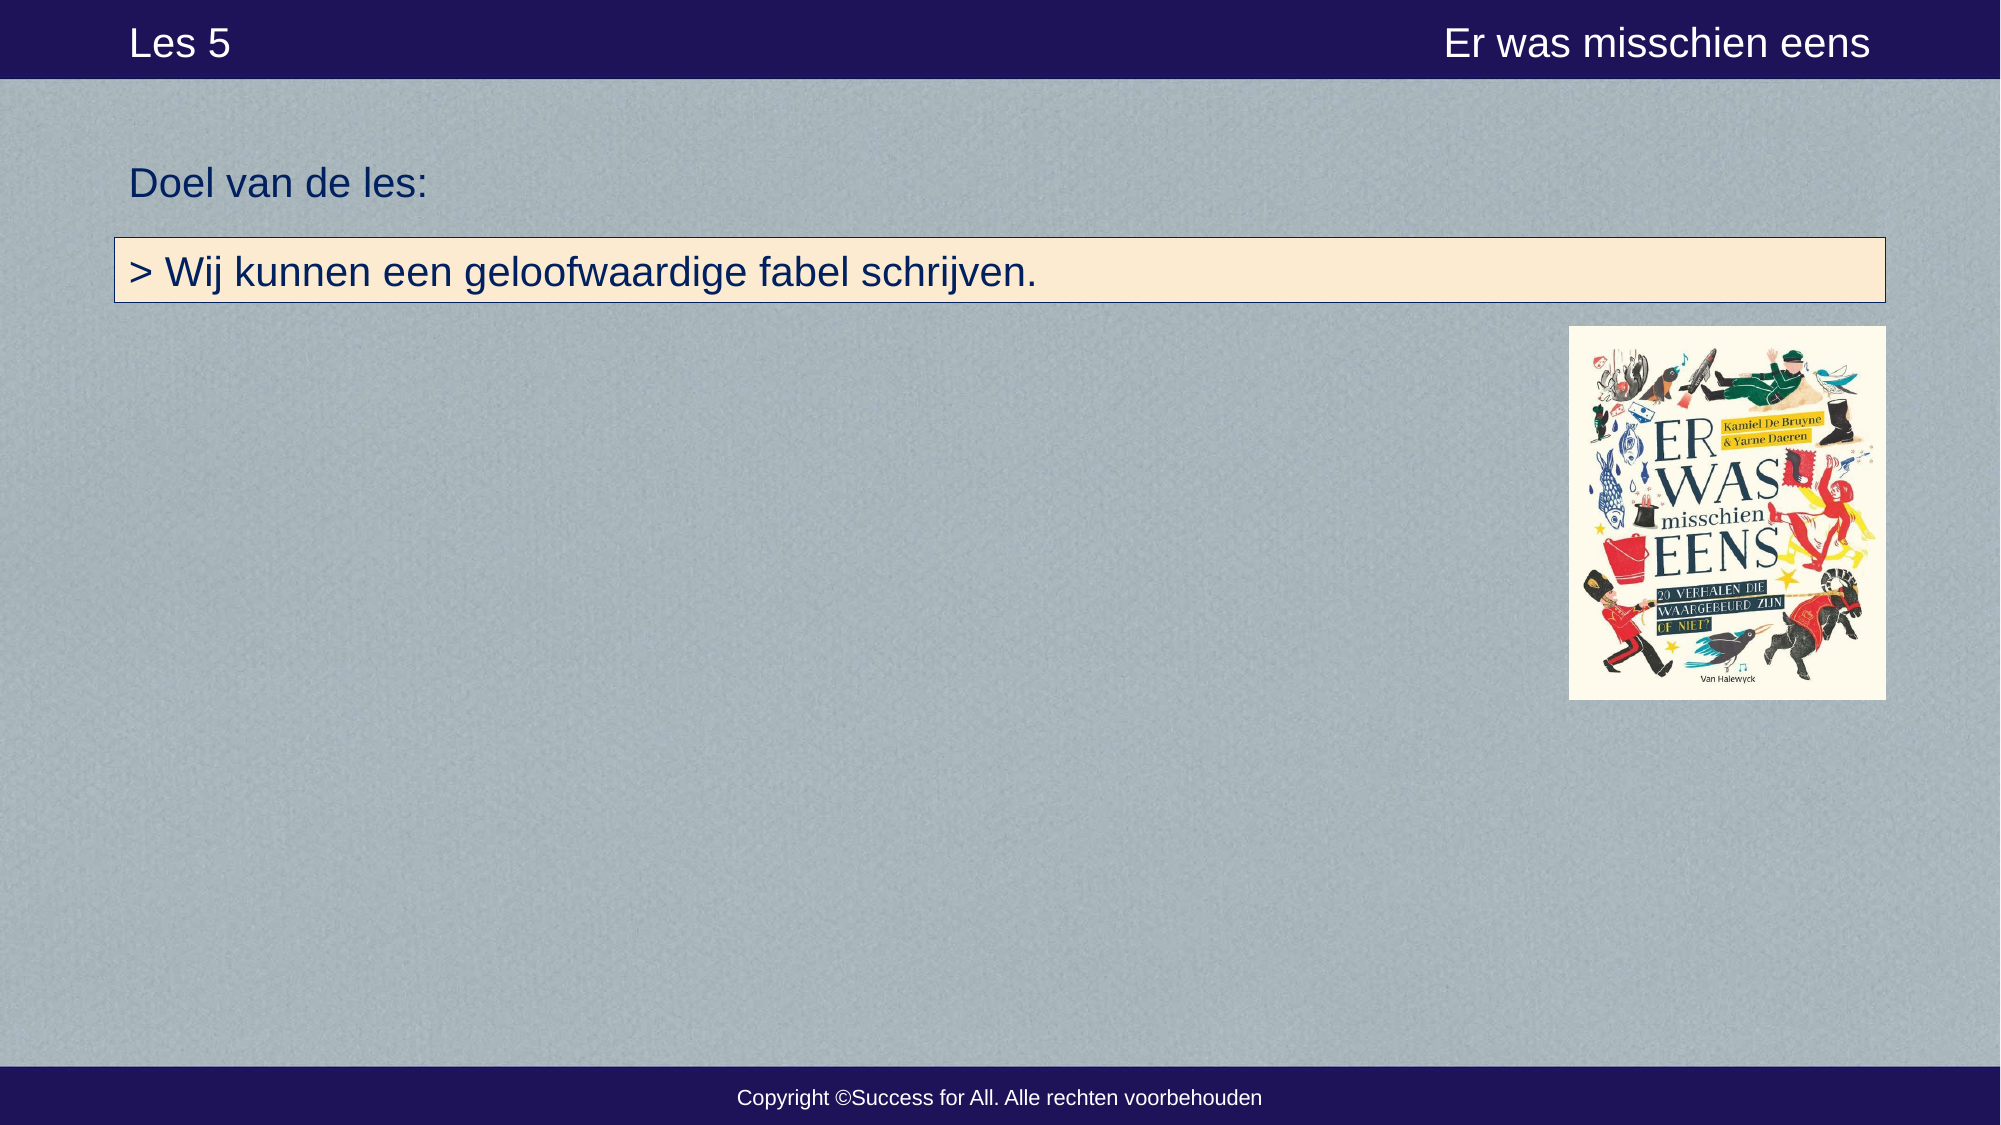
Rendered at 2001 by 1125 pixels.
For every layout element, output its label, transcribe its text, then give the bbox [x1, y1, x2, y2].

text_box Er was misschien eens [999, 8, 1886, 73]
picture [0, 0, 2001, 1125]
text_box Les 5 [114, 8, 354, 73]
text_box Copyright ©Success for All. Alle rechten voorbehouden [0, 1076, 2000, 1125]
text_box Doel van de les: [113, 148, 1635, 214]
text_box > Wij kunnen een geloofwaardige fabel schrijven. [114, 237, 1886, 303]
